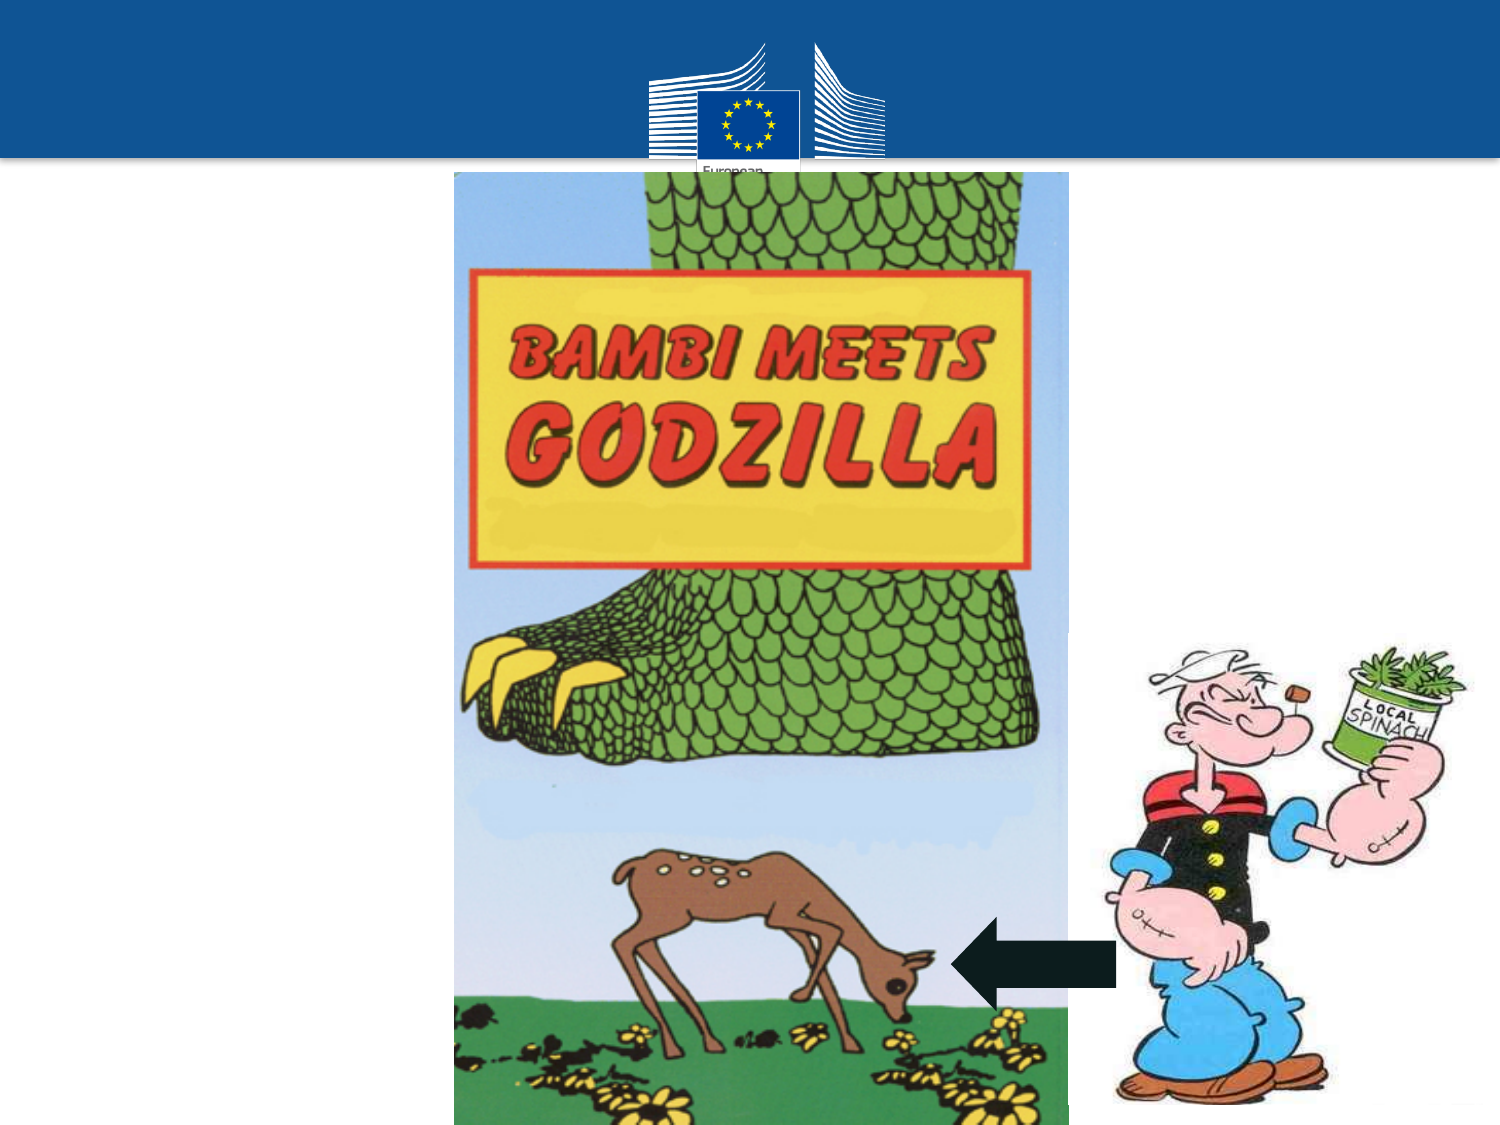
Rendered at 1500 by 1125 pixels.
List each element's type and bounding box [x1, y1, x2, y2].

list [454, 172, 1070, 1125]
text_box [950, 633, 1483, 1105]
picture [649, 42, 885, 172]
